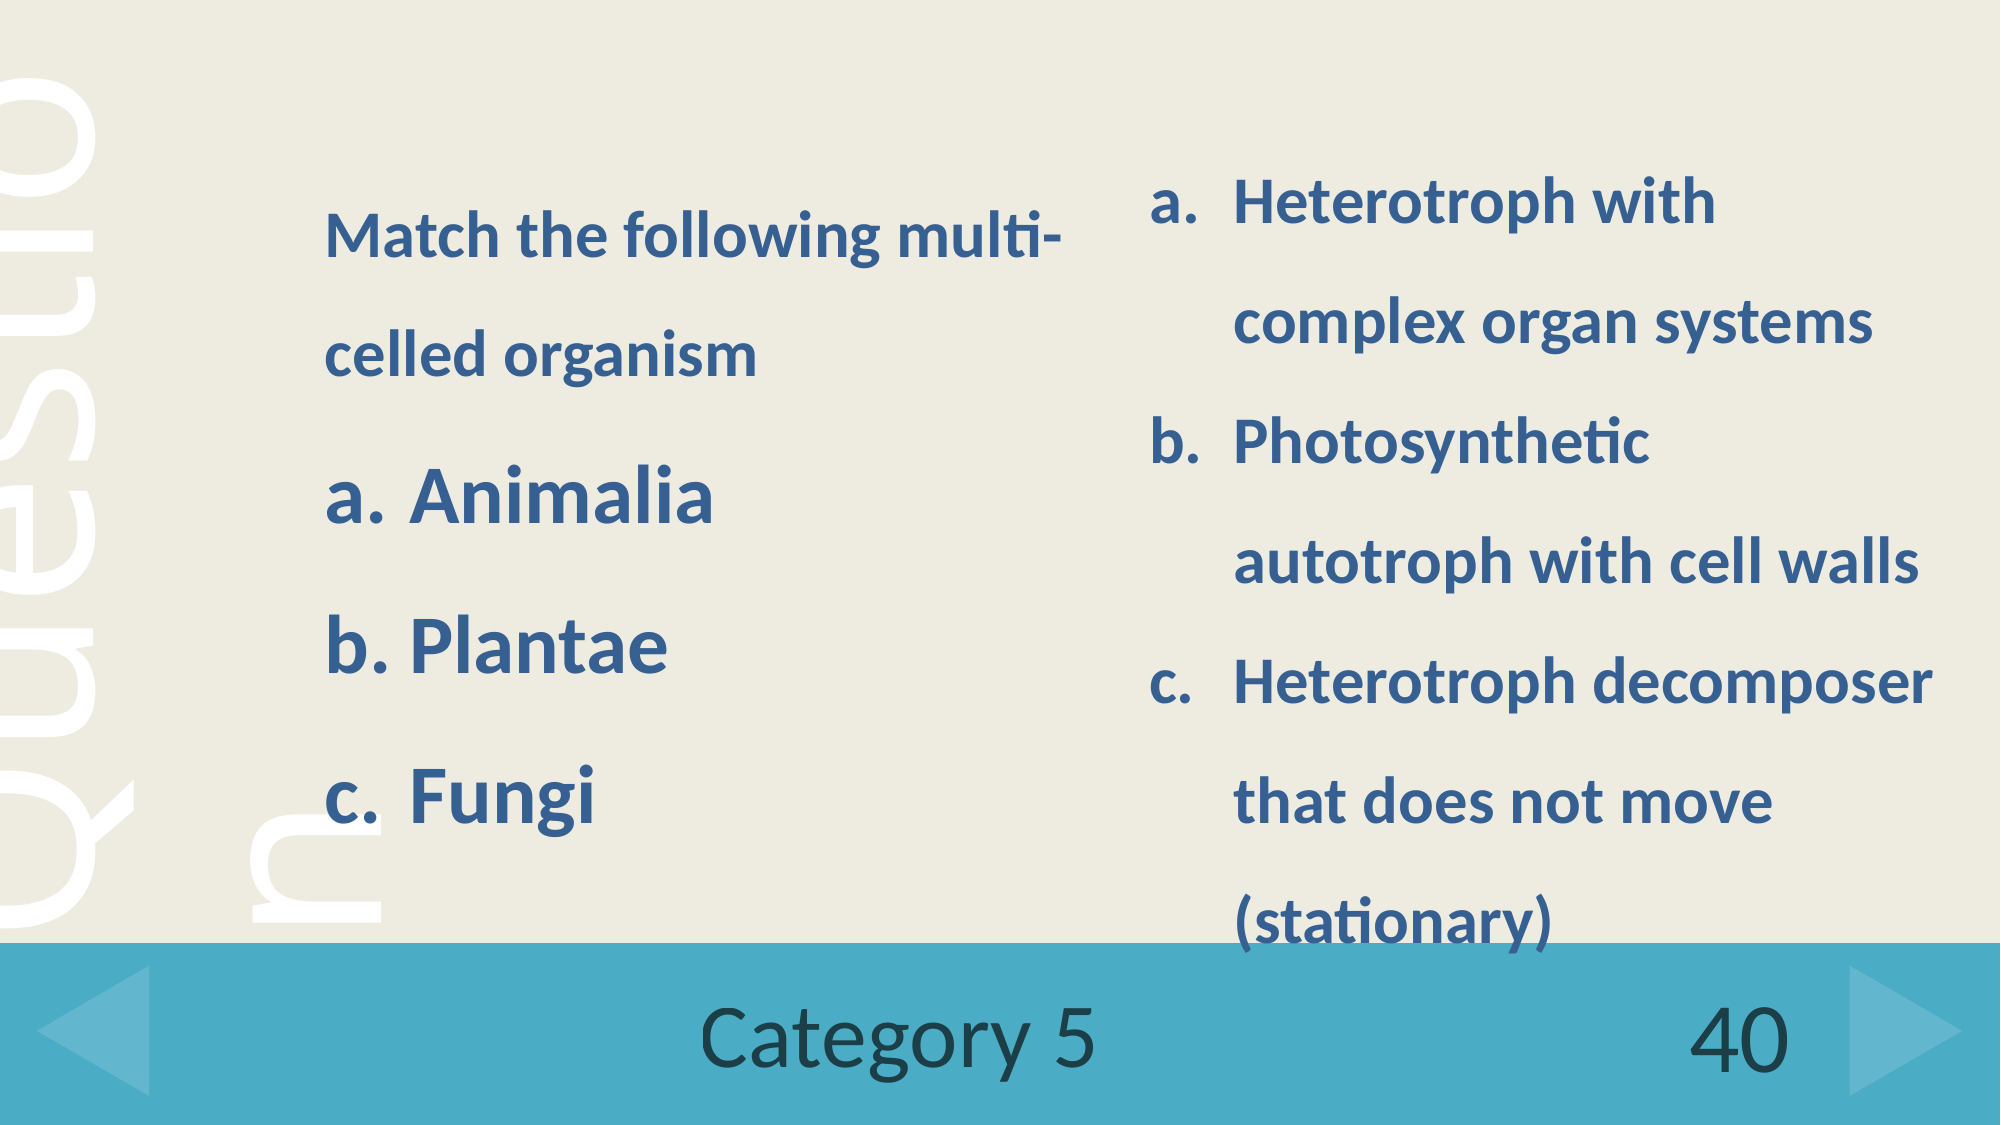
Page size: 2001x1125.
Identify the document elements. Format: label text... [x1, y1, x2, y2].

text_box Heterotroph with complex organ systems Photosynthetic autotroph with cell walls Heterotroph decomposer that does not move (stationary) [1134, 109, 1950, 965]
list Match the following multi-celled organism Animalia Plantae Fungi [309, 128, 1100, 862]
title Category 5 [0, 937, 1800, 1125]
list 40 [1800, 967, 1806, 1097]
